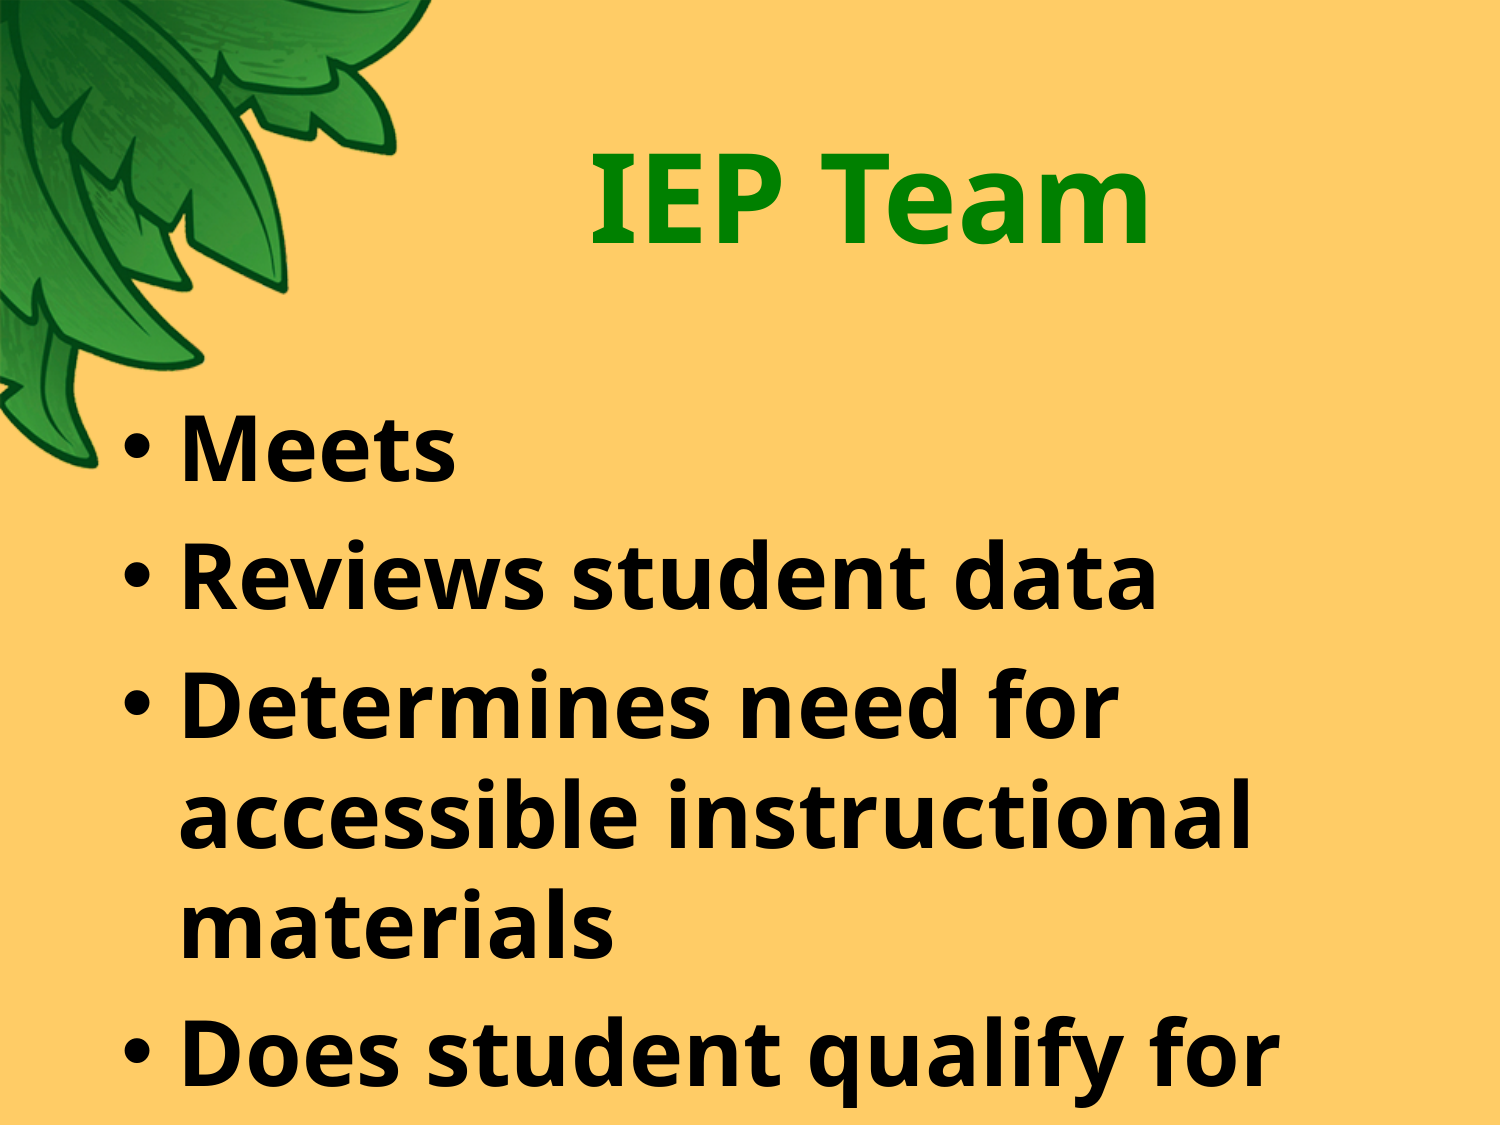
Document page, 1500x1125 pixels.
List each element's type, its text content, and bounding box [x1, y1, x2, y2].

title IEP Team [448, 99, 1500, 288]
picture [0, 0, 444, 476]
list Meets Reviews student data Determines need for accessible instructional materials Does student qualify for NIMAS? [106, 382, 1457, 1125]
